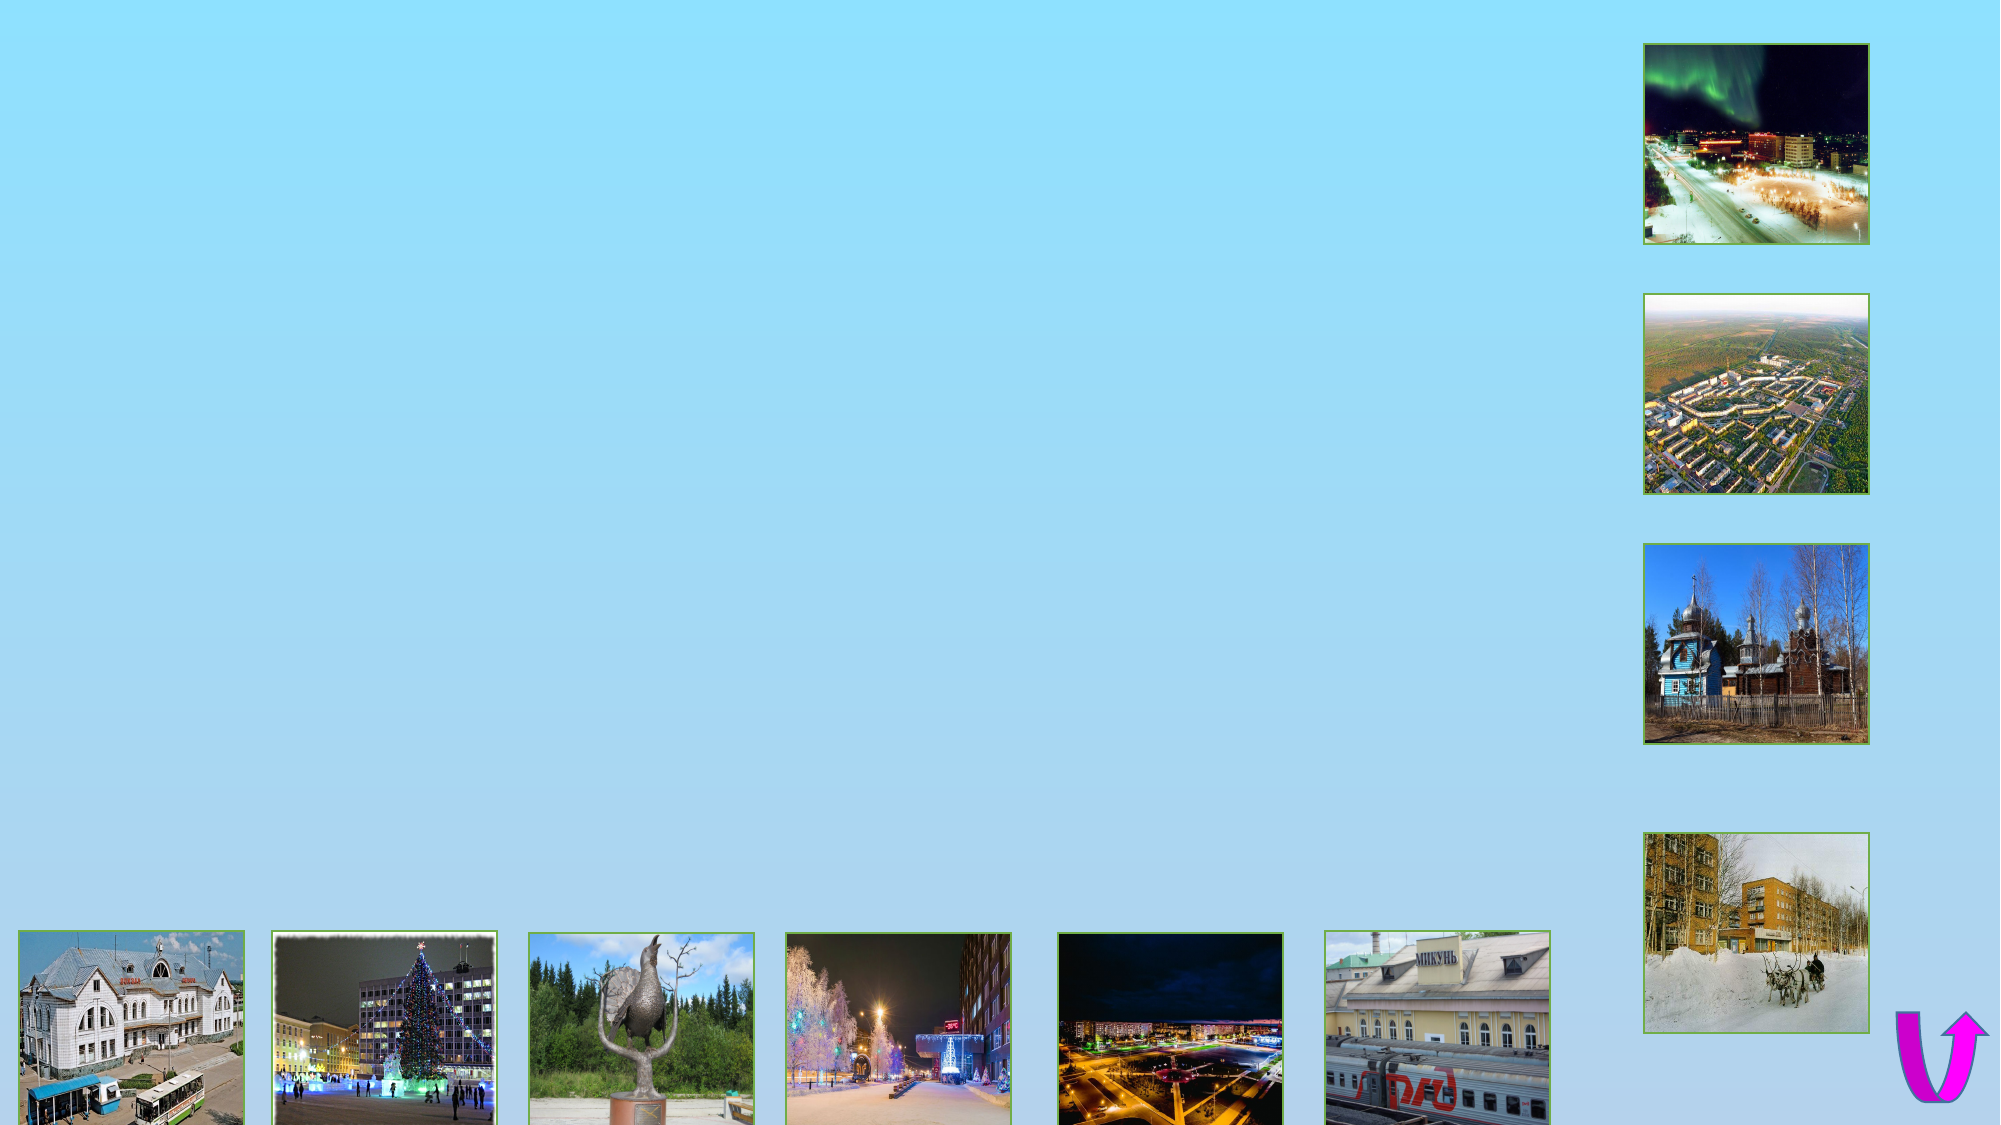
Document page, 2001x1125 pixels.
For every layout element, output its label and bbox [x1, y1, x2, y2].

text_box [1643, 832, 1870, 1034]
text_box [1643, 543, 1870, 745]
text_box [528, 932, 755, 1125]
text_box [1057, 932, 1284, 1125]
text_box [785, 932, 1012, 1125]
text_box [18, 930, 245, 1125]
text_box [1324, 930, 1551, 1125]
text_box [271, 930, 498, 1125]
text_box [1643, 43, 1870, 245]
text_box [1643, 293, 1870, 495]
text_box [1895, 1011, 1990, 1104]
